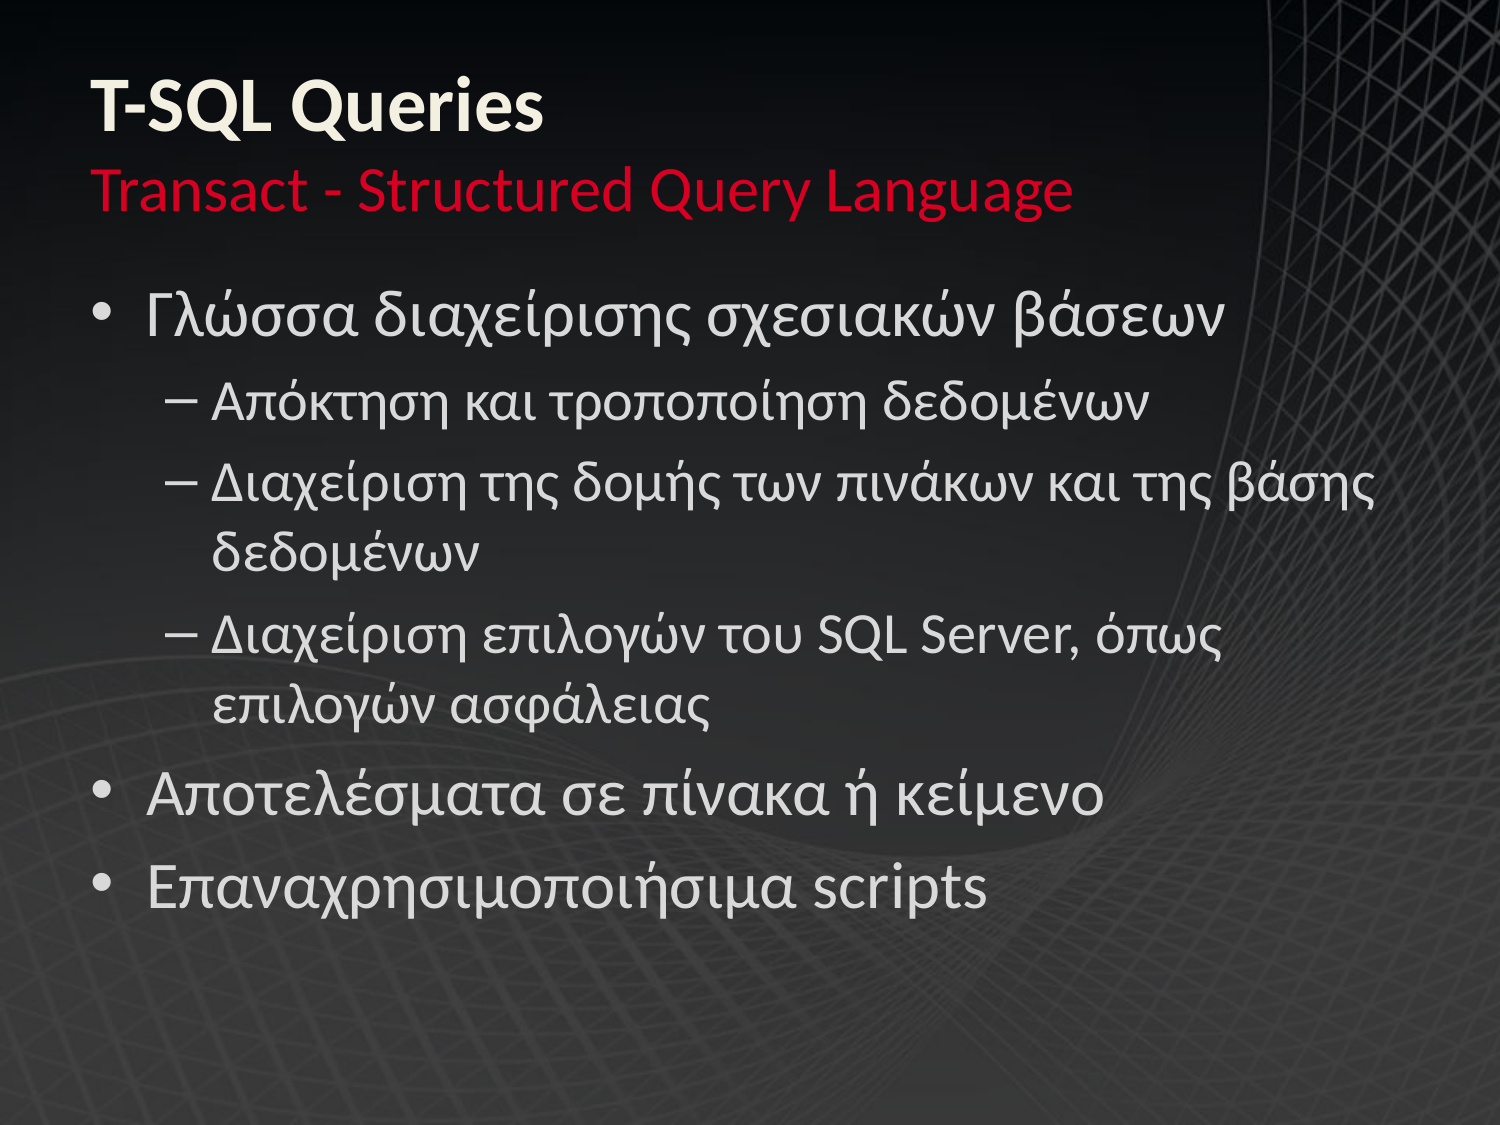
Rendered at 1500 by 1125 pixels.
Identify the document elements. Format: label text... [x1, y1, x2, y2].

title T-SQL Queries Transact - Structured Query Language [75, 45, 1425, 233]
picture [0, 0, 1500, 1125]
list Γλώσσα διαχείρισης σχεσιακών βάσεων Απόκτηση και τροποποίηση δεδομένων Διαχείριση της δομής των πινάκων και της βάσης δεδομένων Διαχείριση επιλογών του SQL Server, όπως επιλογών ασφάλειας Αποτελέσματα σε πίνακα ή κείμενο Επαναχρησιμοποιήσιμα scripts [75, 262, 1425, 1005]
